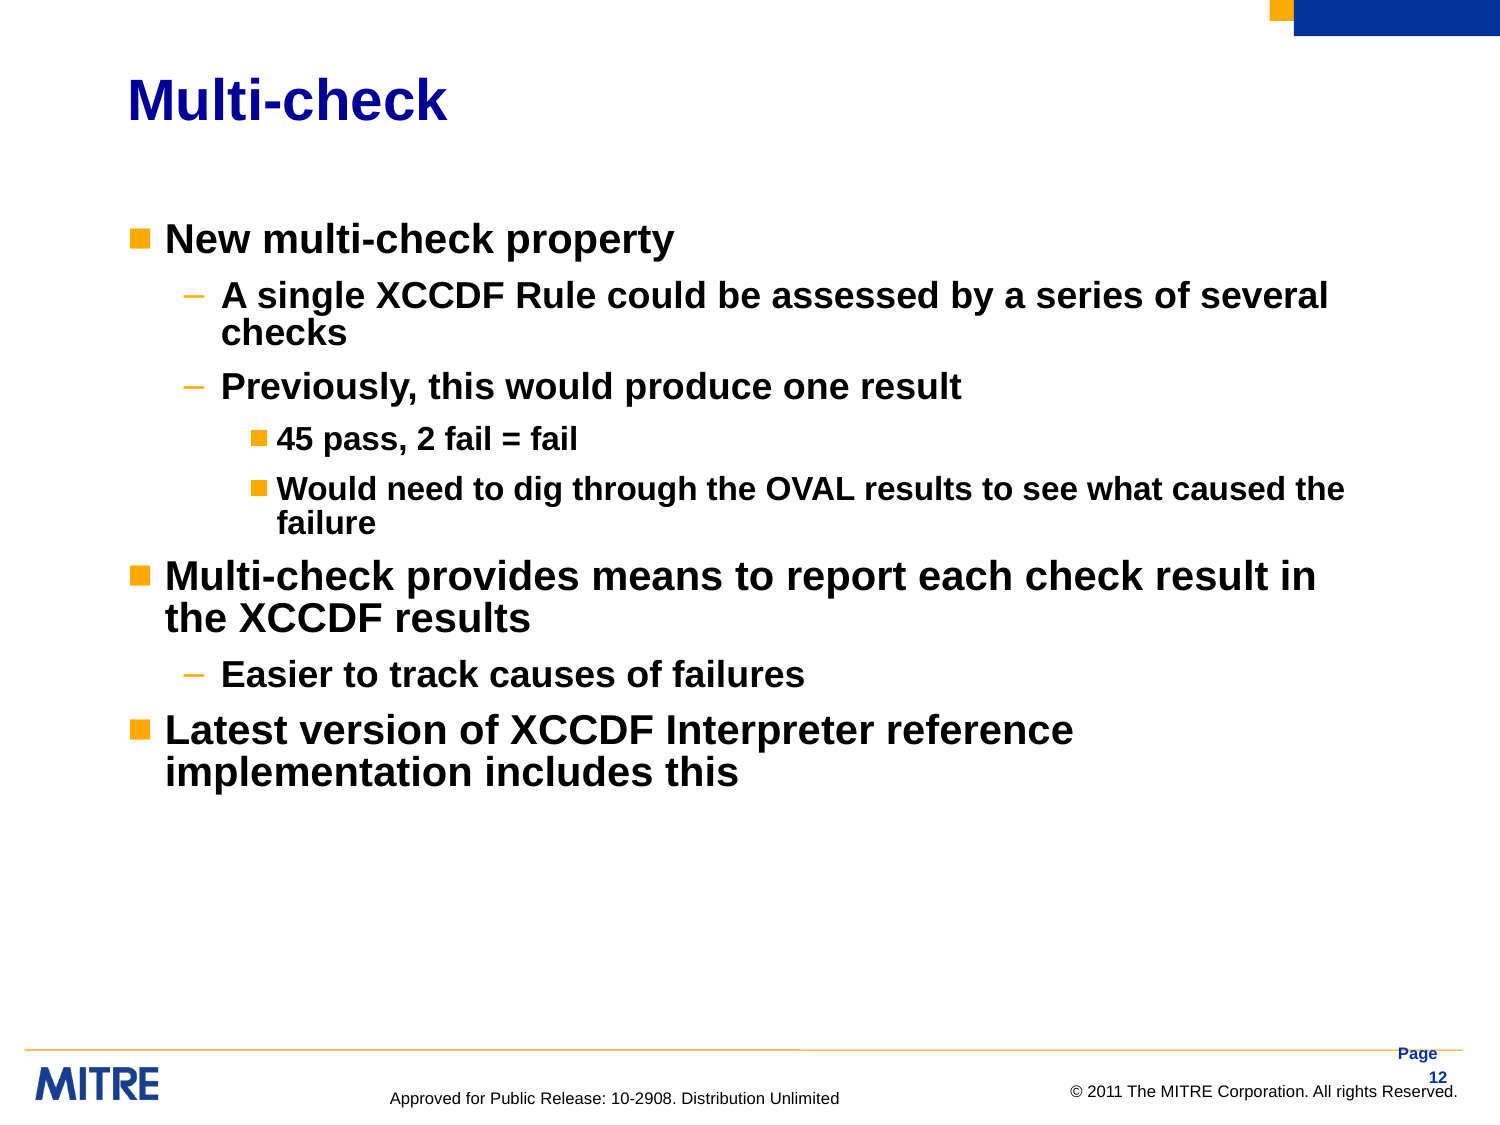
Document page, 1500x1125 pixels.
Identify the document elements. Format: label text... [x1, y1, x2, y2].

list New multi-check property A single XCCDF Rule could be assessed by a series of several checks Previously, this would produce one result 45 pass, 2 fail = fail Would need to dig through the OVAL results to see what caused the failure Multi-check provides means to report each check result in the XCCDF results Easier to track causes of failures Latest version of XCCDF Interpreter reference implementation includes this [112, 212, 1376, 1002]
title Multi-check [112, 62, 1288, 151]
slide_number Page 12 [1374, 1049, 1463, 1076]
picture [30, 1064, 163, 1106]
